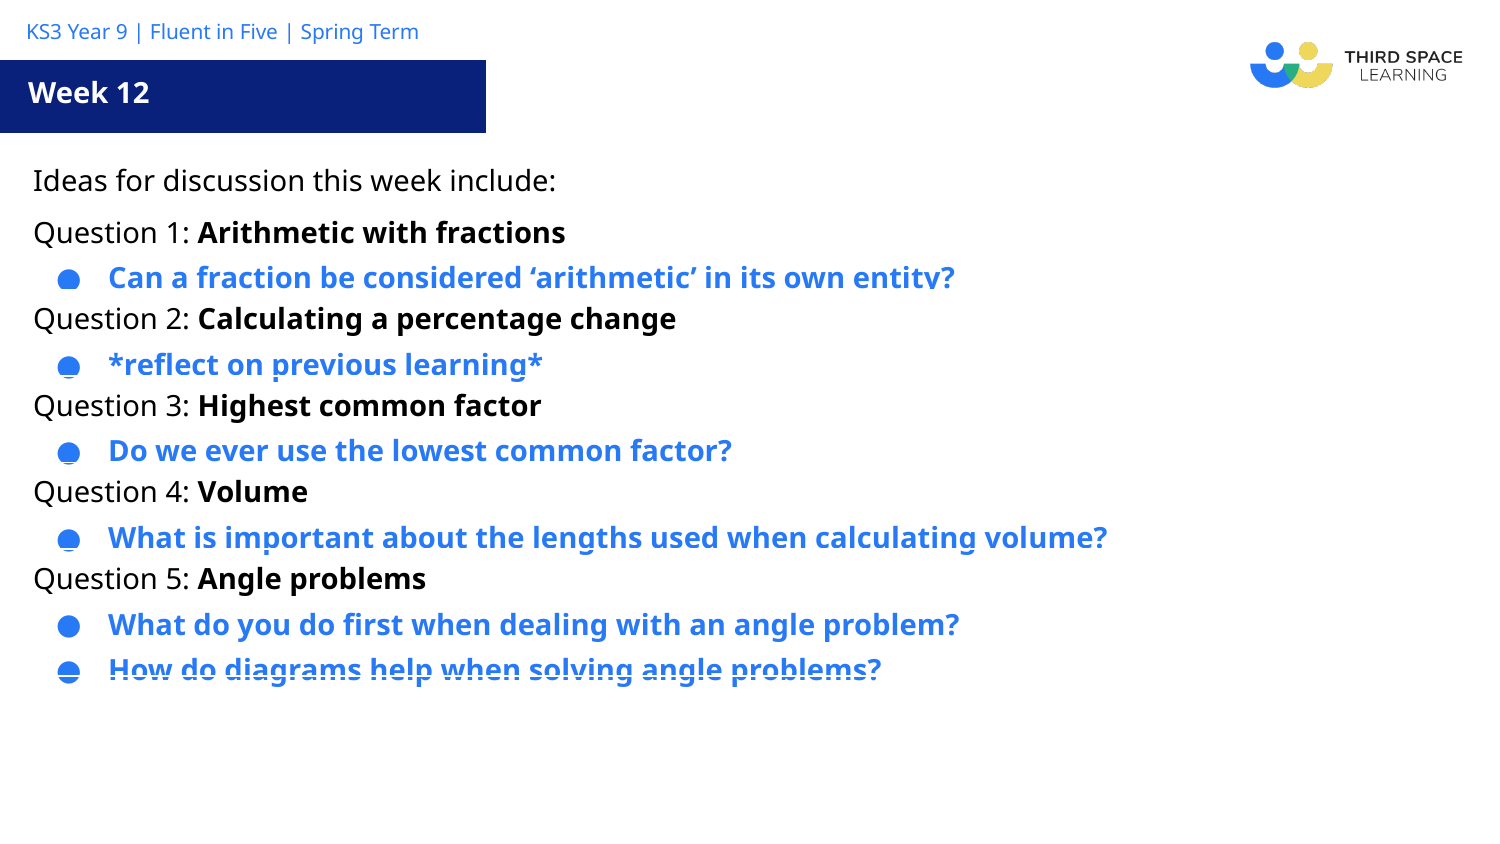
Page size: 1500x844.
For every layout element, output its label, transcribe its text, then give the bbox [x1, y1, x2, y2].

picture [1250, 33, 1465, 99]
text_box Week 12 [13, 59, 383, 125]
table_header Ideas for discussion this week include: [29, 137, 1480, 202]
table_cell Question 3: Highest common factor Do we ever use the lowest common factor? [29, 377, 1480, 462]
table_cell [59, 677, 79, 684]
table_cell Question 2: Calculating a percentage change *reflect on previous learning* [29, 290, 1480, 375]
table_cell Question 4: Volume What is important about the lengths used when calculating volume? [29, 463, 1480, 548]
table_cell Question 1: Arithmetic with fractions Can a fraction be considered ‘arithmetic’ in its own entity? [29, 204, 1480, 289]
table_cell Question 5: Angle problems What do you do first when dealing with an angle problem? How do diagrams help when solving angle problems? [29, 550, 1480, 675]
